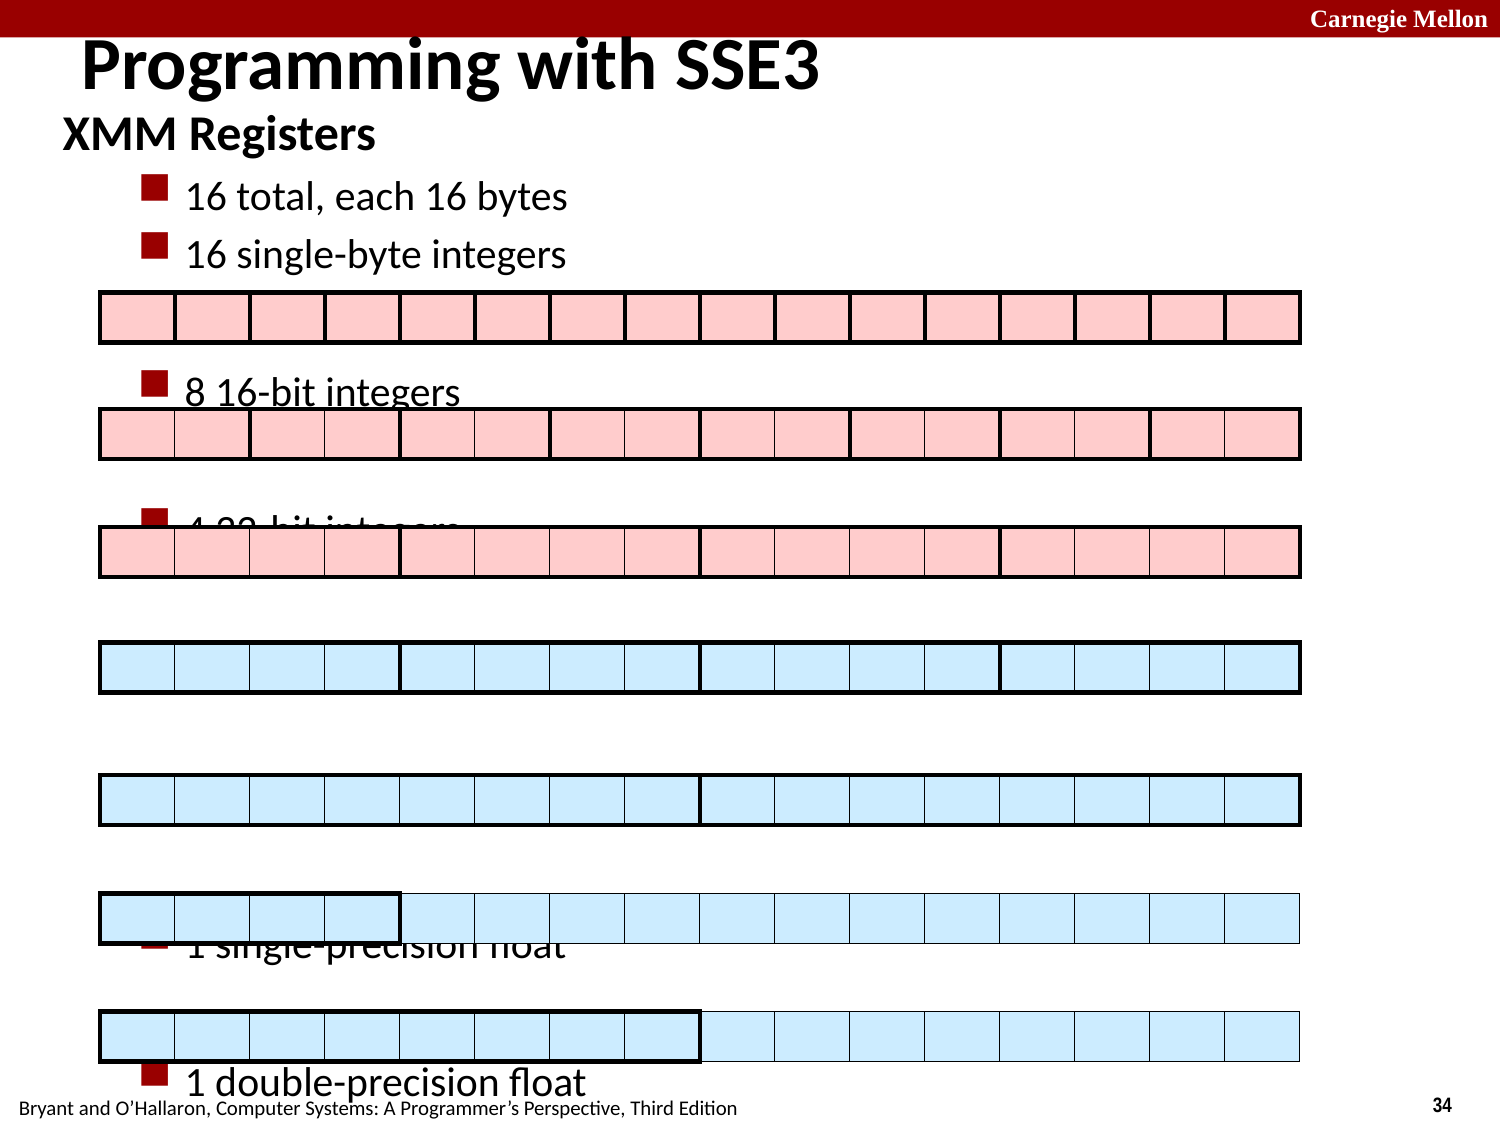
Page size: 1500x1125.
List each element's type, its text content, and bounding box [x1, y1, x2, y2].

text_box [99, 642, 1301, 693]
title Programming with SSE3 [66, 0, 1497, 125]
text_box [99, 1011, 1301, 1062]
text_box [99, 893, 1301, 944]
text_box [99, 774, 1301, 826]
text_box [99, 292, 1301, 343]
list XMM Registers 16 total, each 16 bytes 16 single-byte integers 8 16-bit integers 4 32-bit integers 4 single-precision floats 2 double-precision floats 1 single-precision float 1 double-precision float [47, 92, 1411, 976]
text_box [99, 526, 1301, 578]
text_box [99, 408, 1301, 460]
